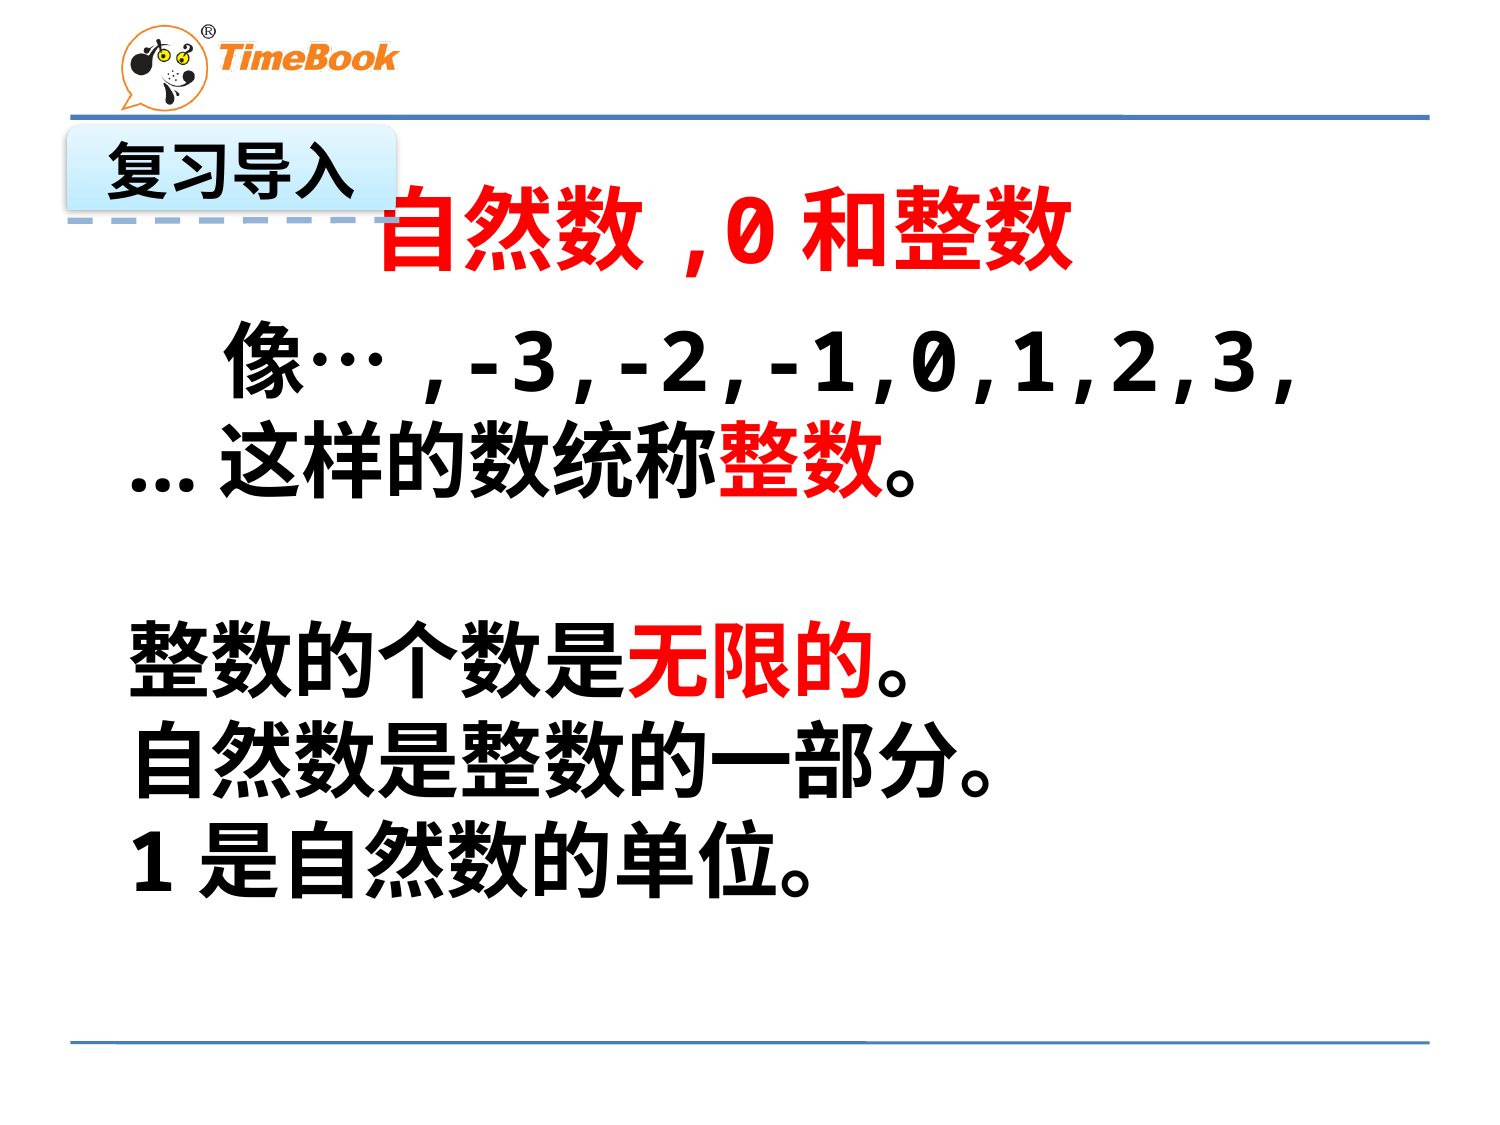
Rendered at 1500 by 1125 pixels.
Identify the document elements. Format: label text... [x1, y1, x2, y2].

picture [118, 22, 408, 113]
text_box 像…,-3,-2,-1,0,1,2,3,…这样的数统称整数。 整数的个数是无限的。 自然数是整数的一部分。 1是自然数的单位。 [112, 301, 1325, 1116]
text_box 自然数,0和整数 [313, 164, 1091, 290]
text_box 复习导入 [66, 124, 397, 211]
